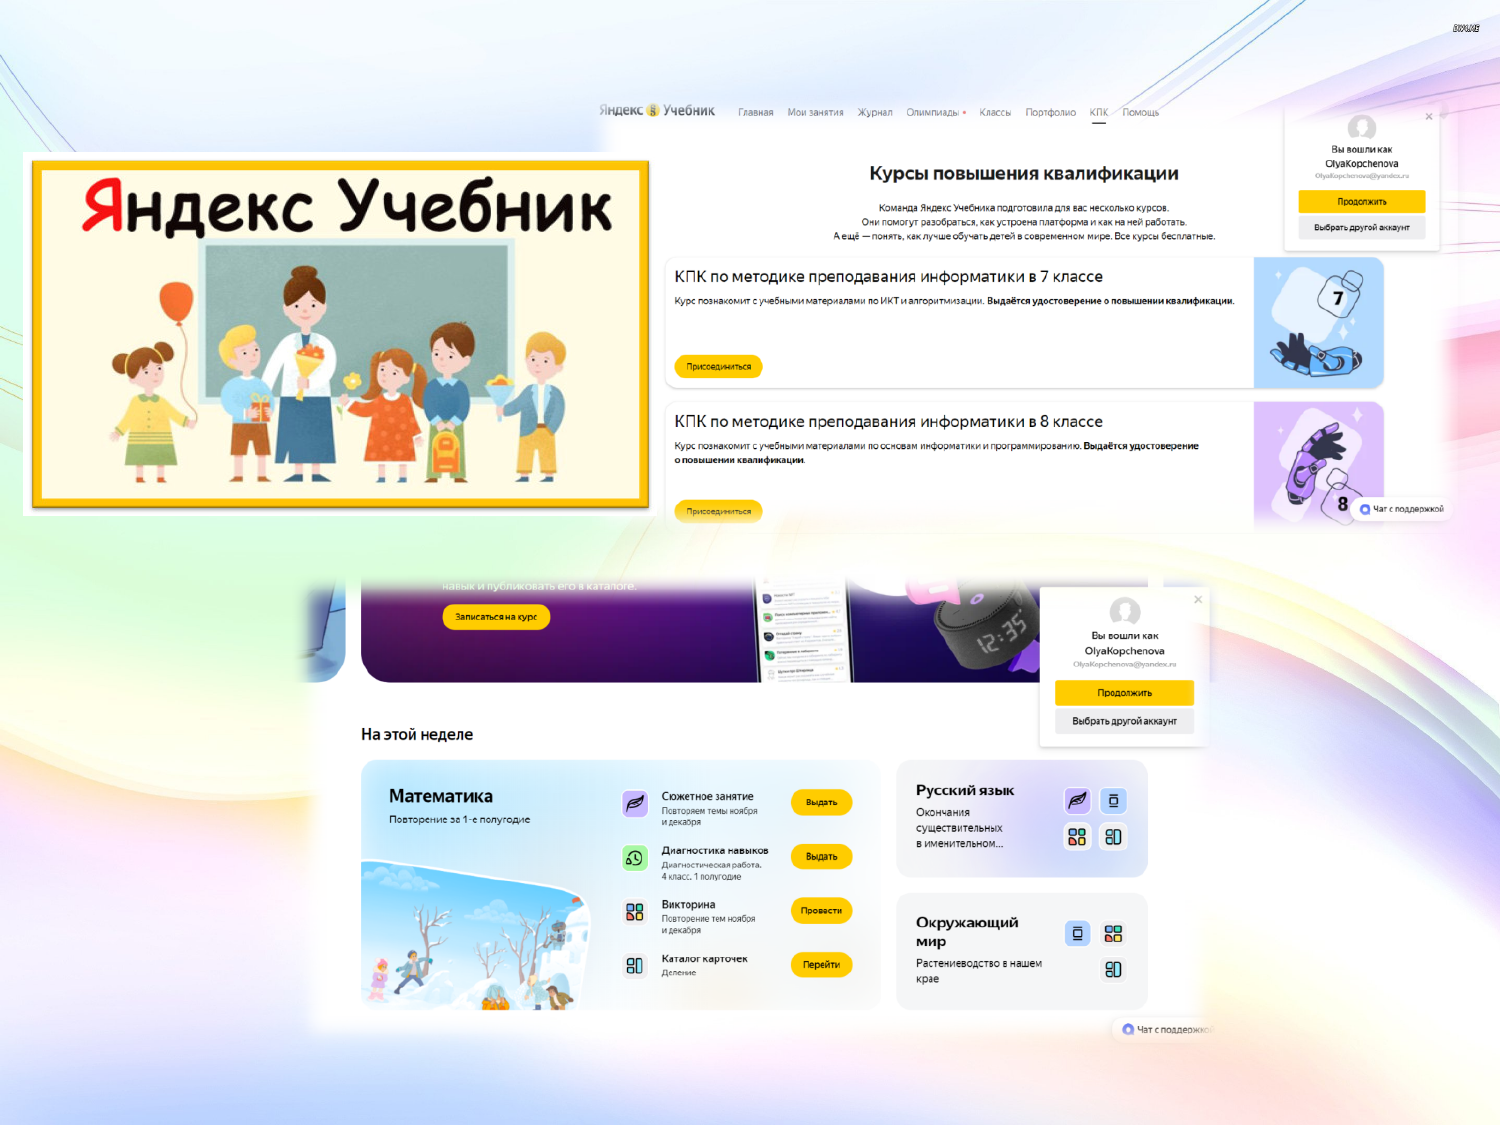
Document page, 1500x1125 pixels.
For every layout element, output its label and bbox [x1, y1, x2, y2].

picture [0, 0, 1500, 1125]
list [23, 152, 657, 517]
